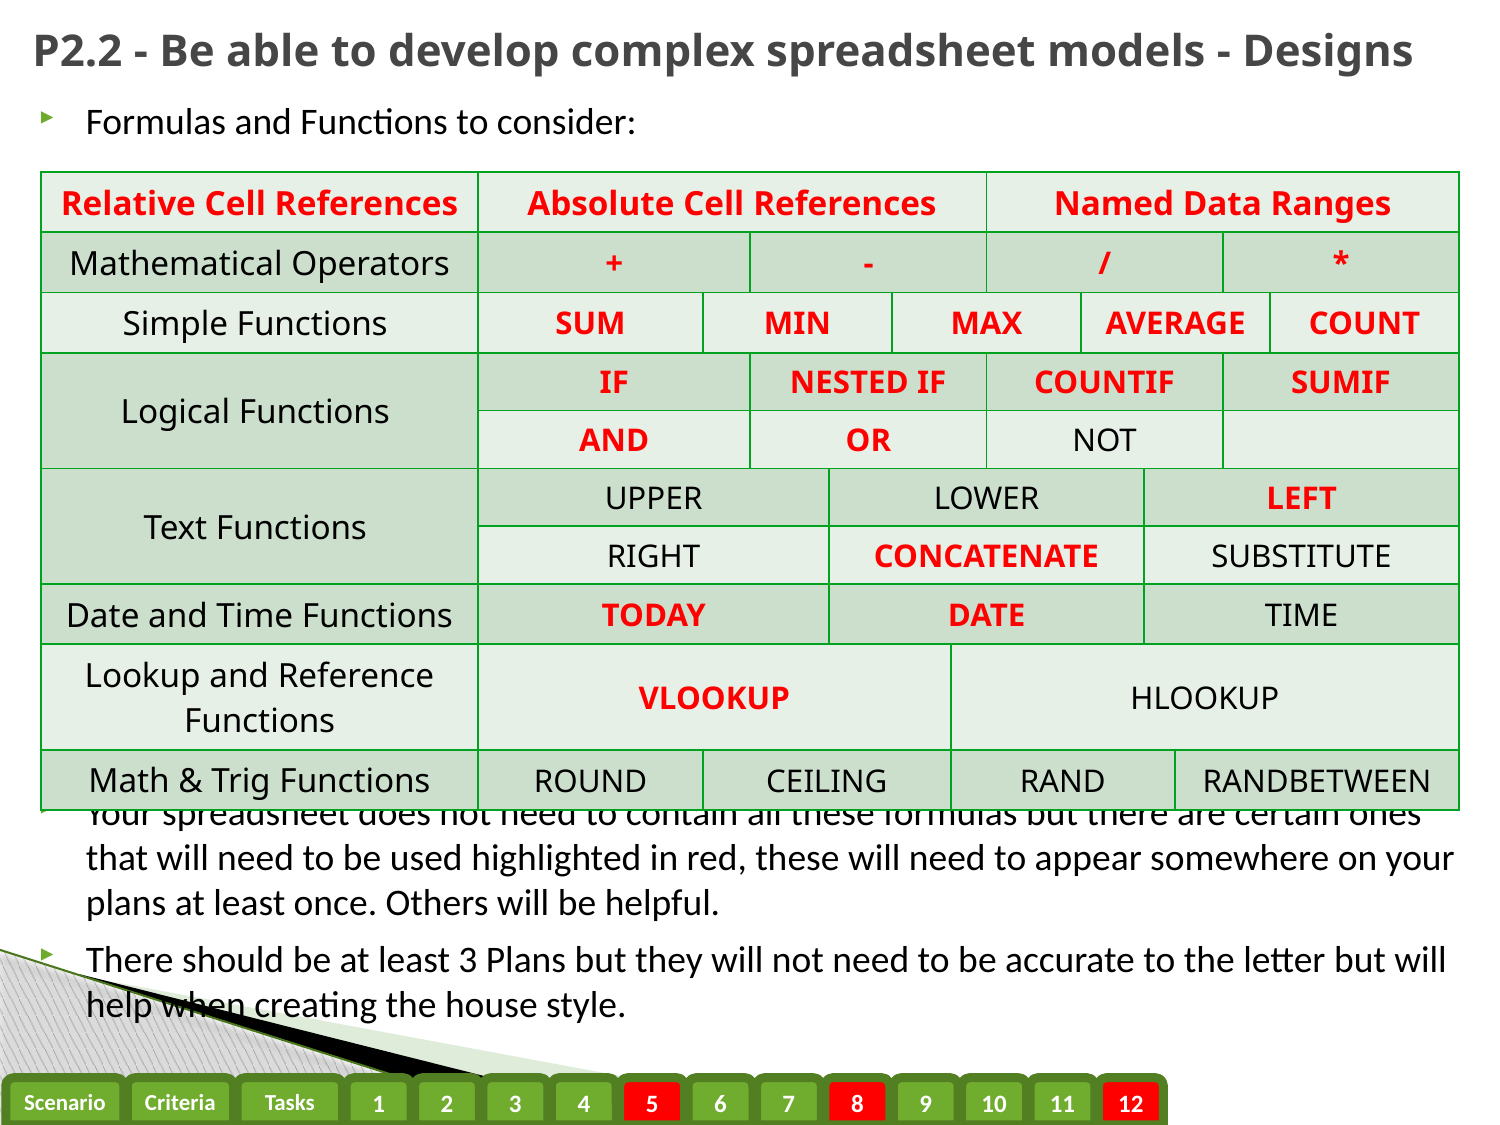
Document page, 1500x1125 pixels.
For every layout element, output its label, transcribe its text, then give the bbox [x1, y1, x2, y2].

table_cell VLOOKUP [479, 645, 950, 749]
list Formulas and Functions to consider: Your spreadsheet does not need to contain all these formulas but there are certain ones that will need to be used highlighted in red, these will need to appear somewhere on your plans at least once. Others will be helpful. There should be at least 3 Plans but they will not need to be accurate to the letter but will help when creating the house style. [24, 90, 1477, 1012]
table_cell UPPER [479, 469, 828, 525]
table_cell RANDBETWEEN [1176, 751, 1458, 809]
table_cell MIN [704, 293, 891, 352]
table_cell Math & Trig Functions [42, 751, 477, 809]
table_cell [1224, 411, 1458, 468]
table_cell COUNT [1271, 293, 1458, 352]
table_header Relative Cell References [42, 173, 477, 231]
table_cell LEFT [1145, 469, 1458, 525]
table_cell LOWER [830, 469, 1143, 525]
table_cell CONCATENATE [830, 527, 1143, 583]
table_cell + [479, 233, 749, 292]
table_cell SUMIF [1224, 354, 1458, 410]
table_cell Mathematical Operators [42, 233, 477, 292]
table_cell OR [751, 411, 986, 468]
table_cell Logical Functions [42, 354, 477, 468]
table_cell Lookup and Reference Functions [42, 645, 477, 749]
table_cell HLOOKUP [952, 645, 1458, 749]
table_cell IF [479, 354, 749, 410]
table_cell NESTED IF [751, 354, 986, 410]
table_cell TODAY [479, 585, 828, 643]
table_cell * [1224, 233, 1458, 292]
table_cell Text Functions [42, 469, 477, 583]
table_cell NOT [987, 411, 1222, 468]
table_cell ROUND [479, 751, 702, 809]
table_cell AVERAGE [1082, 293, 1269, 352]
table_cell RIGHT [479, 527, 828, 583]
table_cell AND [479, 411, 749, 468]
text_box P2.2 - Be able to develop complex spreadsheet models - Designs [17, 7, 1471, 90]
table_cell / [987, 233, 1222, 292]
table_cell Simple Functions [42, 293, 477, 352]
table_cell TIME [1145, 585, 1458, 643]
table_cell - [751, 233, 986, 292]
table_cell DATE [830, 585, 1143, 643]
table_cell Date and Time Functions [42, 585, 477, 643]
table_cell SUM [479, 293, 702, 352]
table_header Named Data Ranges [987, 173, 1458, 231]
table_cell SUBSTITUTE [1145, 527, 1458, 583]
table_cell CEILING [704, 751, 950, 809]
table_cell COUNTIF [987, 354, 1222, 410]
table_cell RAND [952, 751, 1174, 809]
table_cell MAX [893, 293, 1080, 352]
table_header Absolute Cell References [479, 173, 986, 231]
